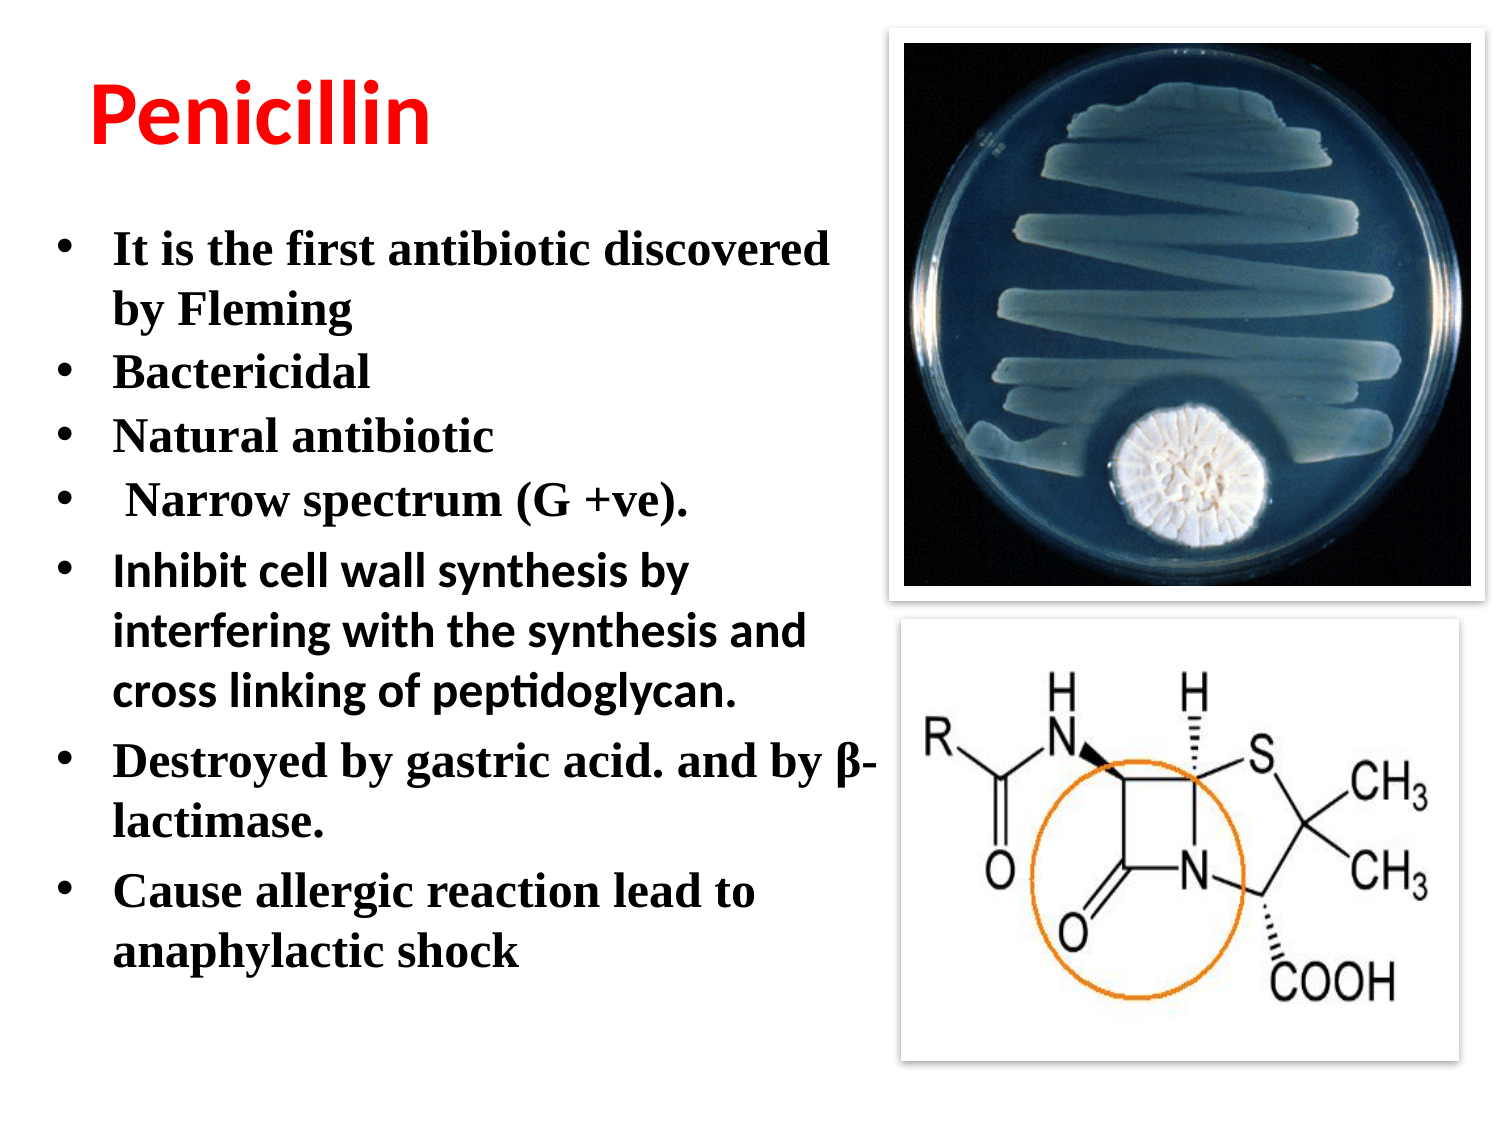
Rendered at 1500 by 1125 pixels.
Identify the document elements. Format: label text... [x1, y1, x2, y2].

list It is the first antibiotic discovered by Fleming Bactericidal Natural antibiotic Narrow spectrum (G +ve). Inhibit cell wall synthesis by interfering with the synthesis and cross linking of peptidoglycan. Destroyed by gastric acid. and by β-lactimase. Cause allergic reaction lead to anaphylactic shock [41, 208, 906, 1005]
title Penicillin [75, 45, 883, 208]
picture [915, 633, 1445, 1048]
picture [903, 42, 1471, 587]
